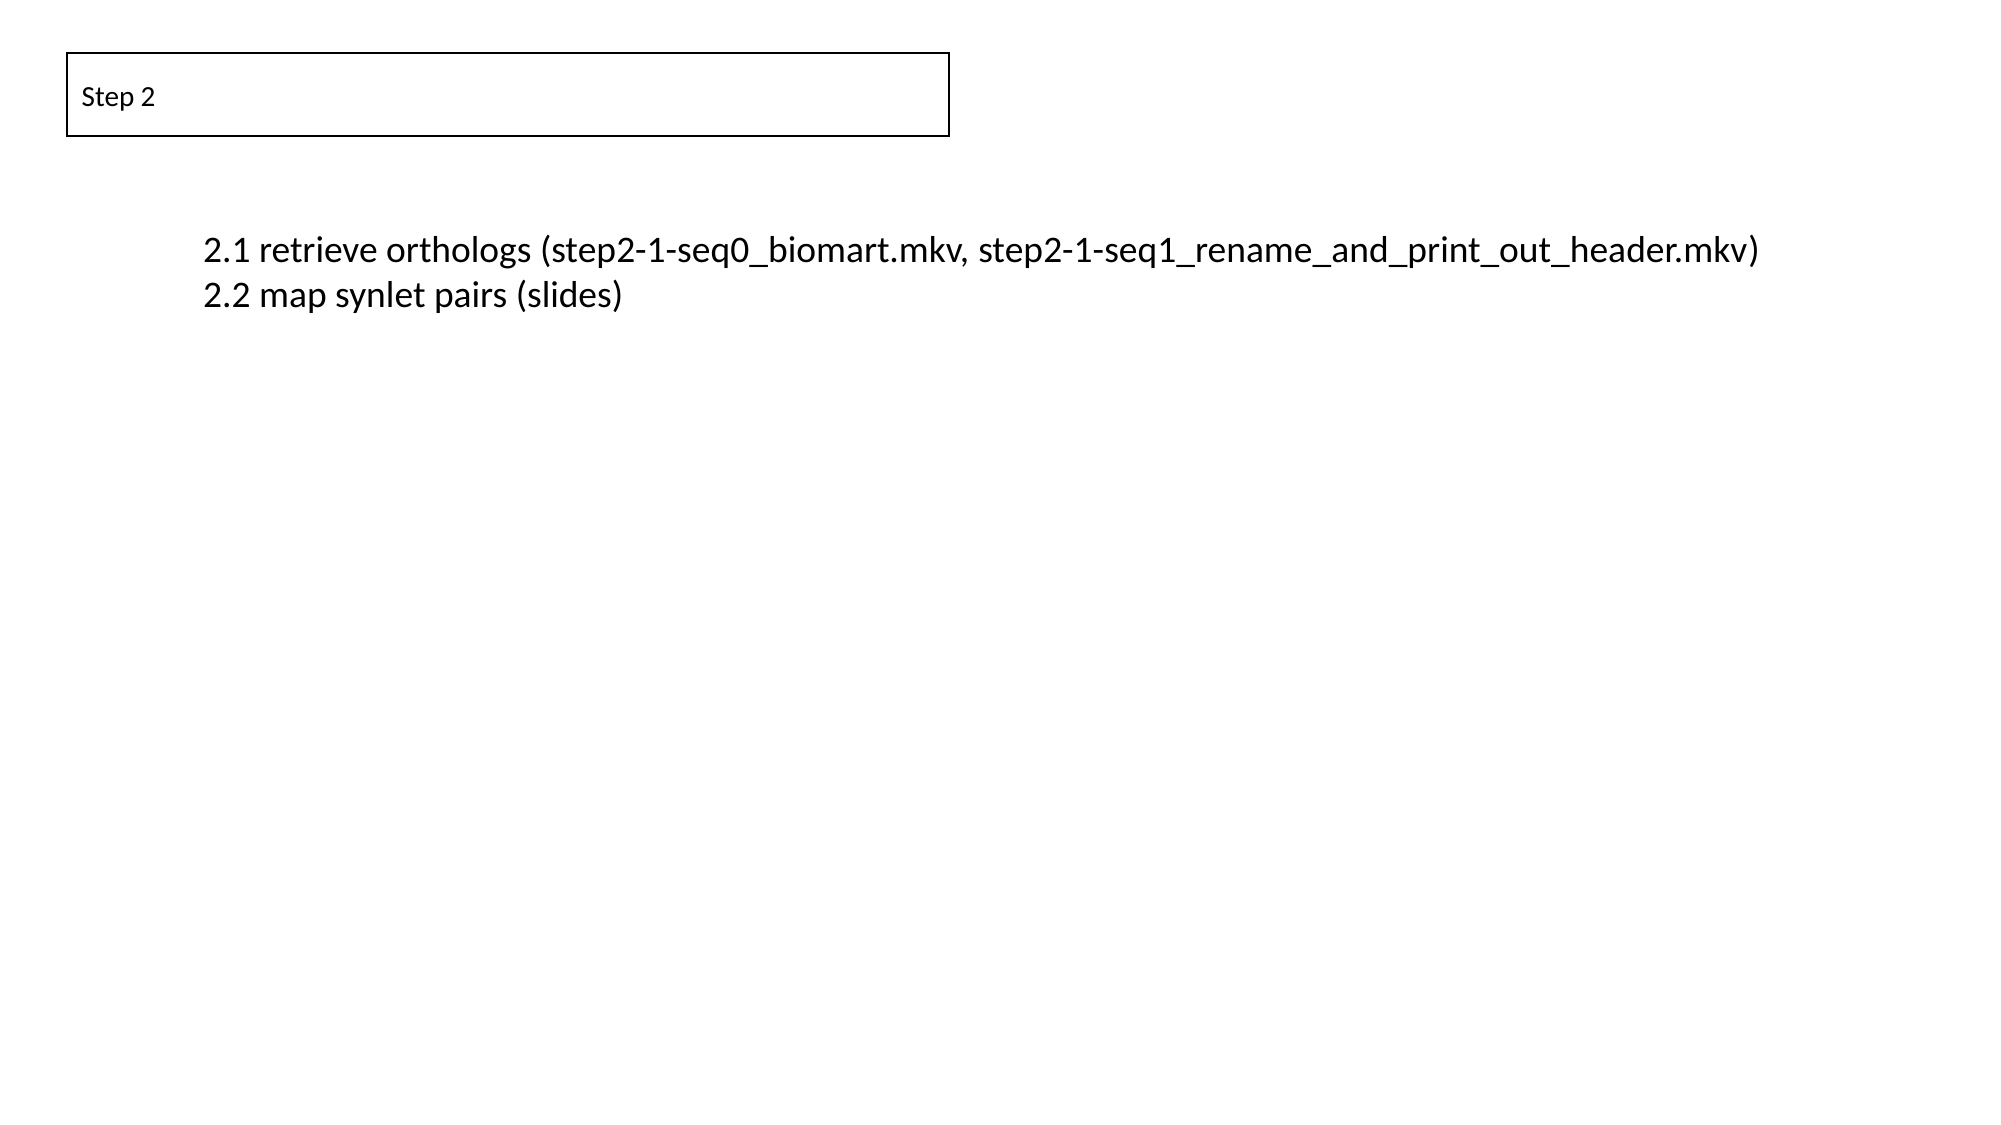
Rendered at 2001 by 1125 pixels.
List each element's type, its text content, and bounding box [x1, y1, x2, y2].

text_box 2.1 retrieve orthologs (step2-1-seq0_biomart.mkv, step2-1-seq1_rename_and_print_out_header.mkv) 2.2 map synlet pairs (slides) [188, 217, 1775, 323]
text_box Step 2 [66, 52, 950, 137]
